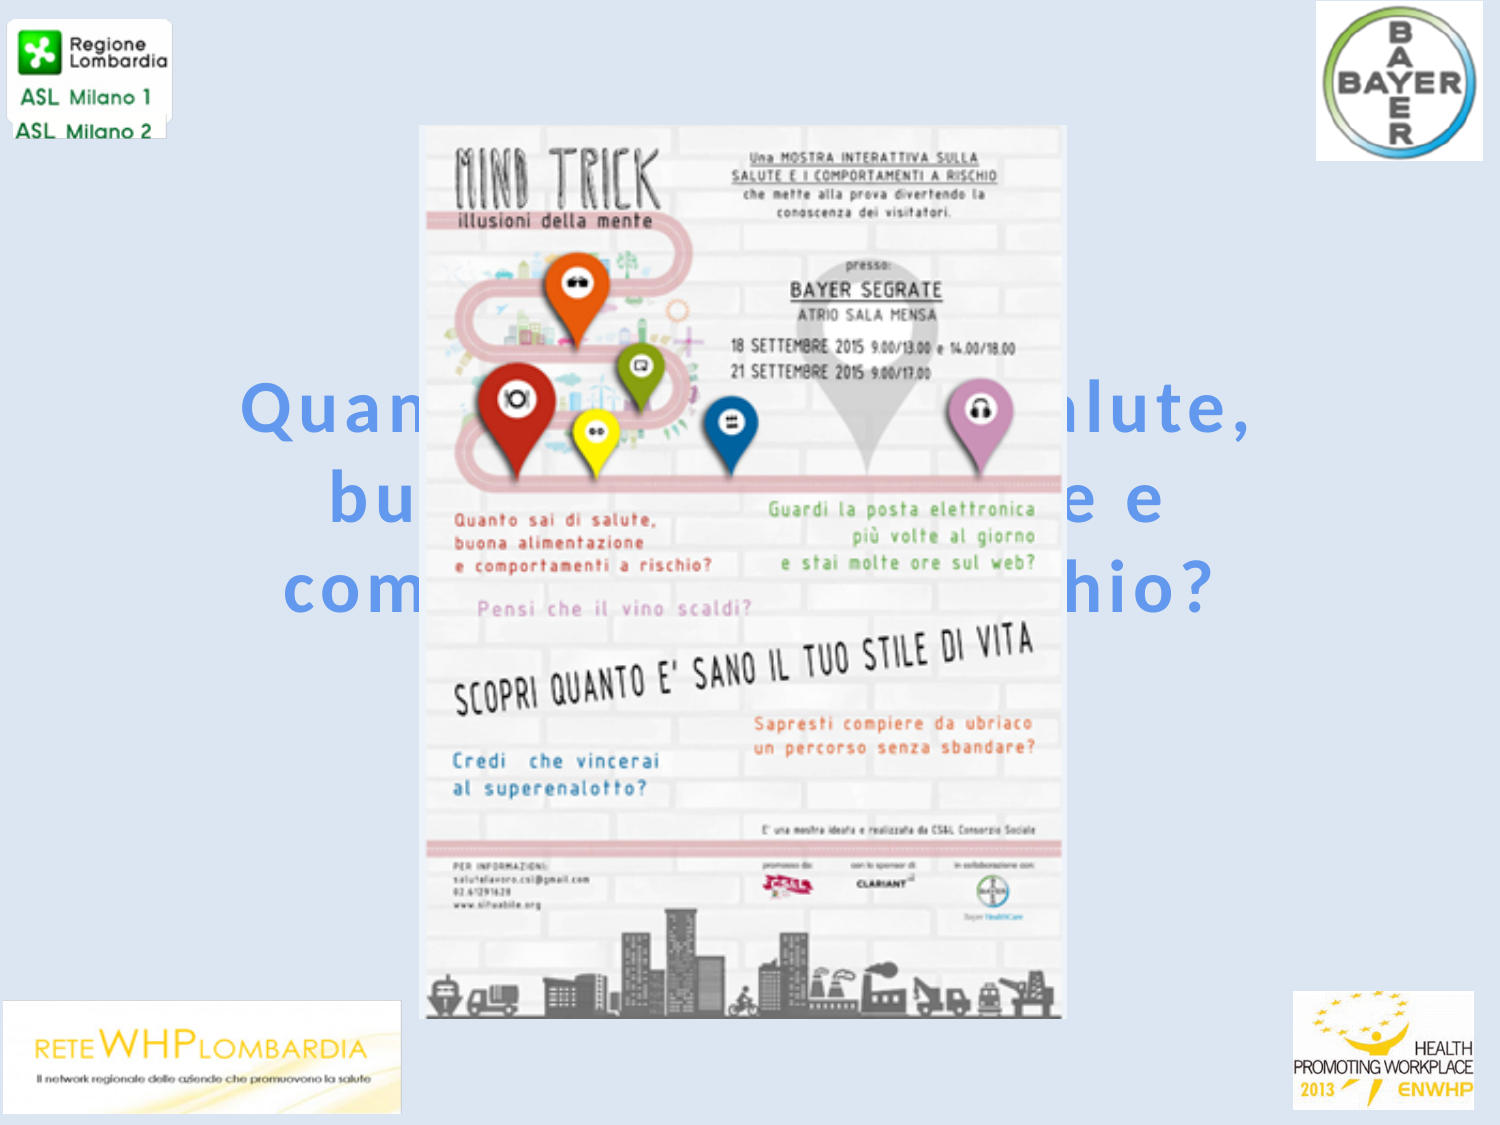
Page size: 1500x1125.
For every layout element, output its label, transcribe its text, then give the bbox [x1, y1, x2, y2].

picture [1316, 1, 1483, 162]
text_box Quanto sappiamo di salute, buona alimentazione e comportamenti a rischio? [1073, 349, 1294, 635]
text_box Quanto sappiamo di salute, buona alimentazione e comportamenti a rischio? [206, 349, 413, 635]
picture [418, 125, 1067, 1019]
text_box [4, 18, 176, 143]
picture [1293, 991, 1474, 1111]
picture [2, 999, 404, 1114]
